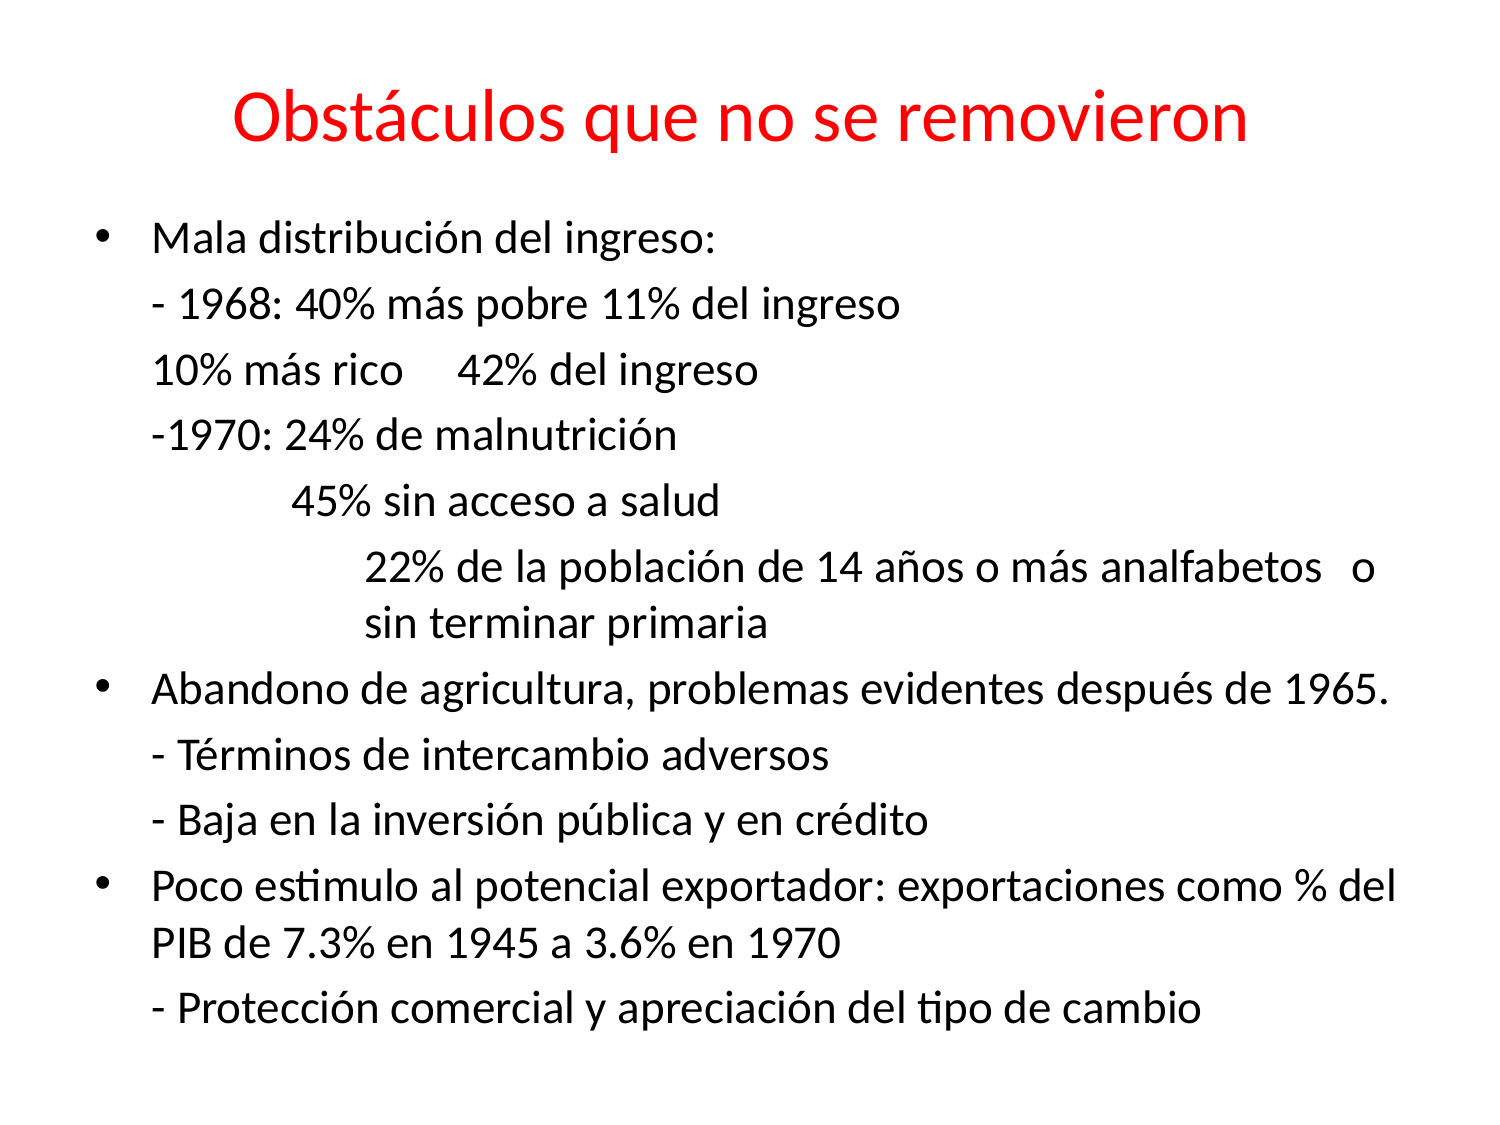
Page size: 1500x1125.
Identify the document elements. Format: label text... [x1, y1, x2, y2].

title Obstáculos que no se removieron [0, 11, 1500, 211]
list Mala distribución del ingreso: - 1968: 40% más pobre 11% del ingreso 10% más rico 42% del ingreso -1970: 24% de malnutrición 45% sin acceso a salud 22% de la población de 14 años o más analfabetos o sin terminar primaria Abandono de agricultura, problemas evidentes después de 1965. - Términos de intercambio adversos - Baja en la inversión pública y en crédito Poco estimulo al potencial exportador: exportaciones como % del PIB de 7.3% en 1945 a 3.6% en 1970 - Protección comercial y apreciación del tipo de cambio [79, 199, 1430, 1090]
